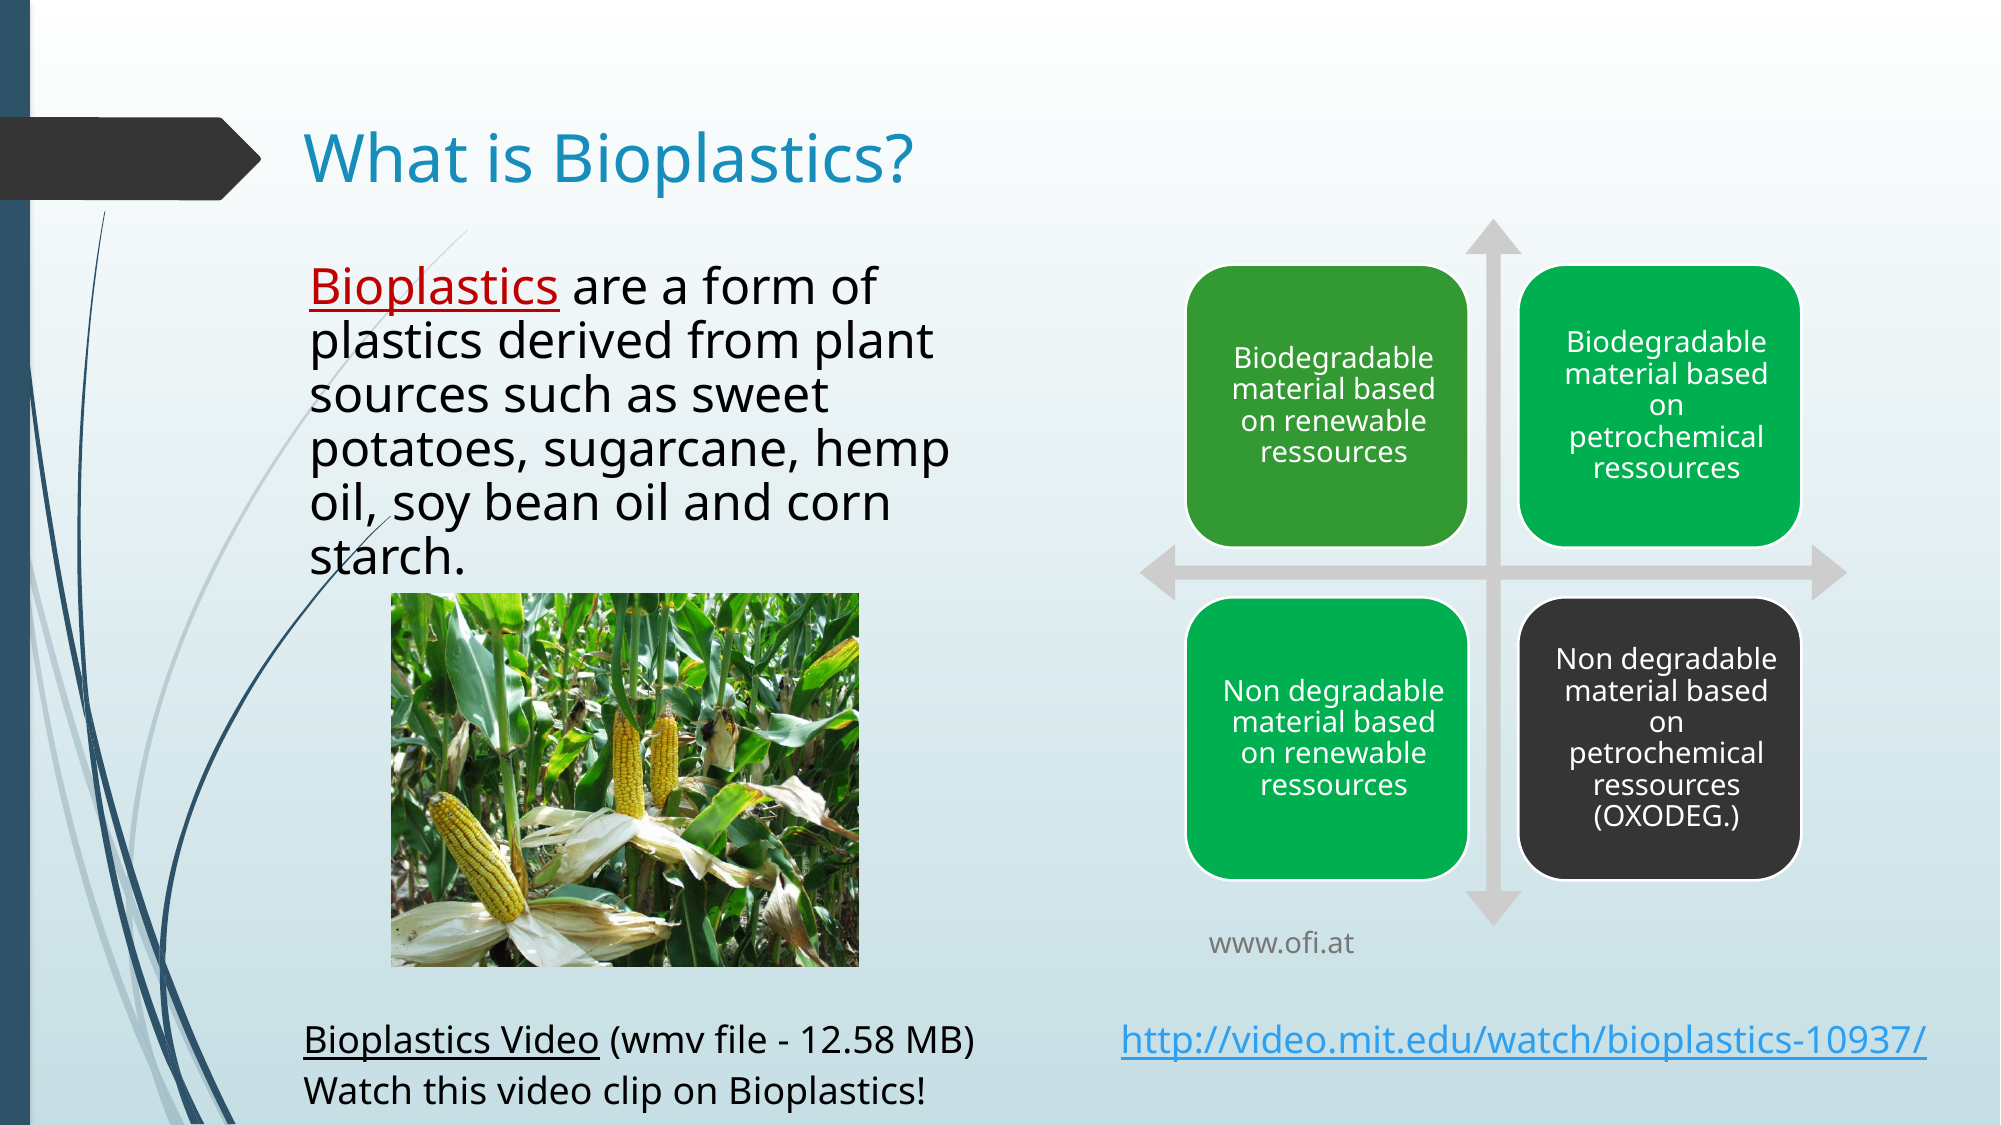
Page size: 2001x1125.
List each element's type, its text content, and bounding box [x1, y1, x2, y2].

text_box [1013, 218, 1974, 927]
text_box Bioplastics Video (wmv file - 12.58 MB) Watch this video clip on Bioplastics! [288, 1008, 1105, 1120]
text_box www.ofi.at [1194, 935, 1395, 967]
text_box http://video.mit.edu/watch/bioplastics-10937/ [1105, 1008, 1942, 1120]
list Bioplastics are a form of plastics derived from plant sources such as sweet potatoes, sugarcane, hemp oil, soy bean oil and corn starch. [294, 254, 1008, 864]
title What is Bioplastics? [288, 108, 1751, 319]
picture [390, 592, 859, 967]
